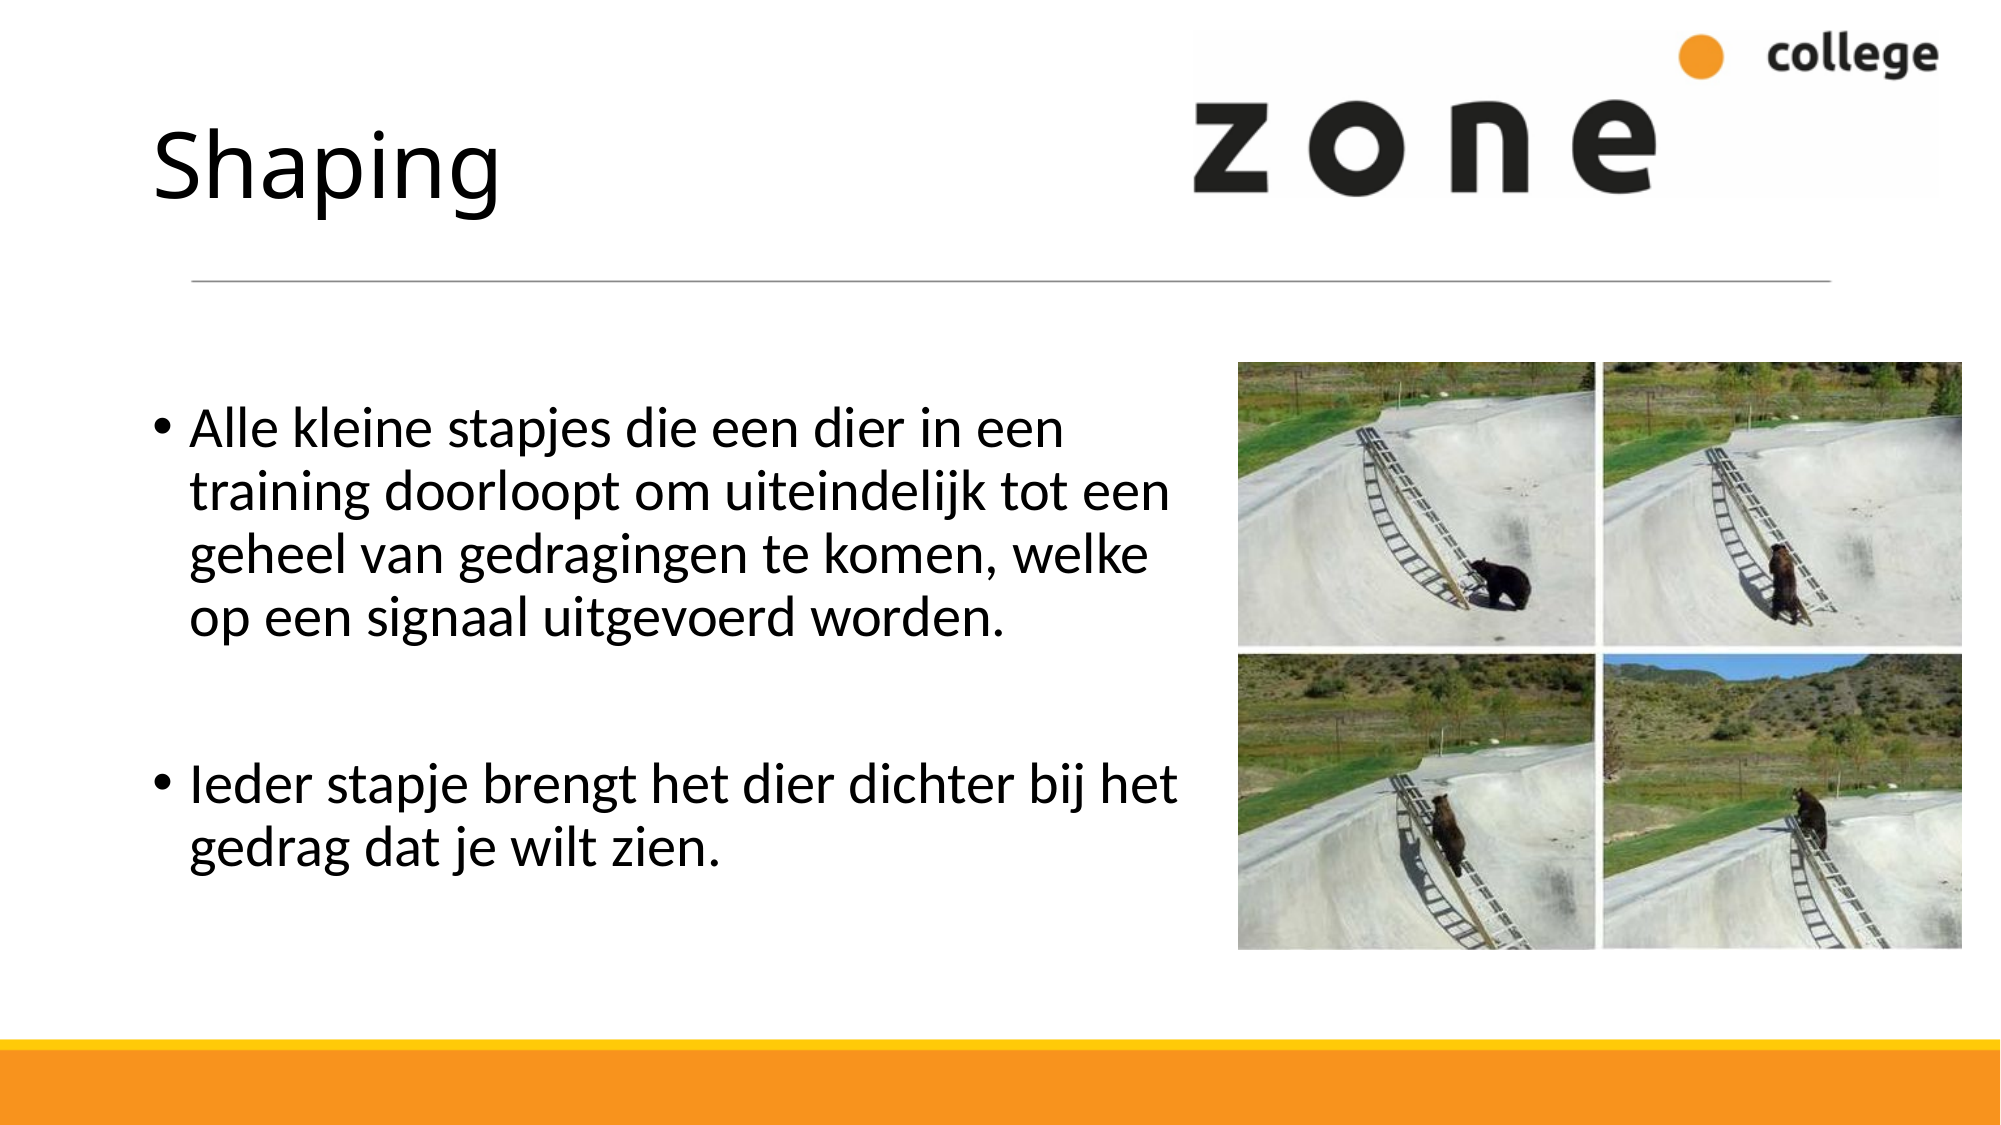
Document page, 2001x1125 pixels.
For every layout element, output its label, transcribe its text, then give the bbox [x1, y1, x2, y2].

title Shaping [137, 59, 1863, 278]
list Alle kleine stapjes die een dier in een training doorloopt om uiteindelijk tot een geheel van gedragingen te komen, welke op een signaal uitgevoerd worden. Ieder stapje brengt het dier dichter bij het gedrag dat je wilt zien. [137, 299, 1215, 1014]
picture [0, 0, 2001, 1125]
